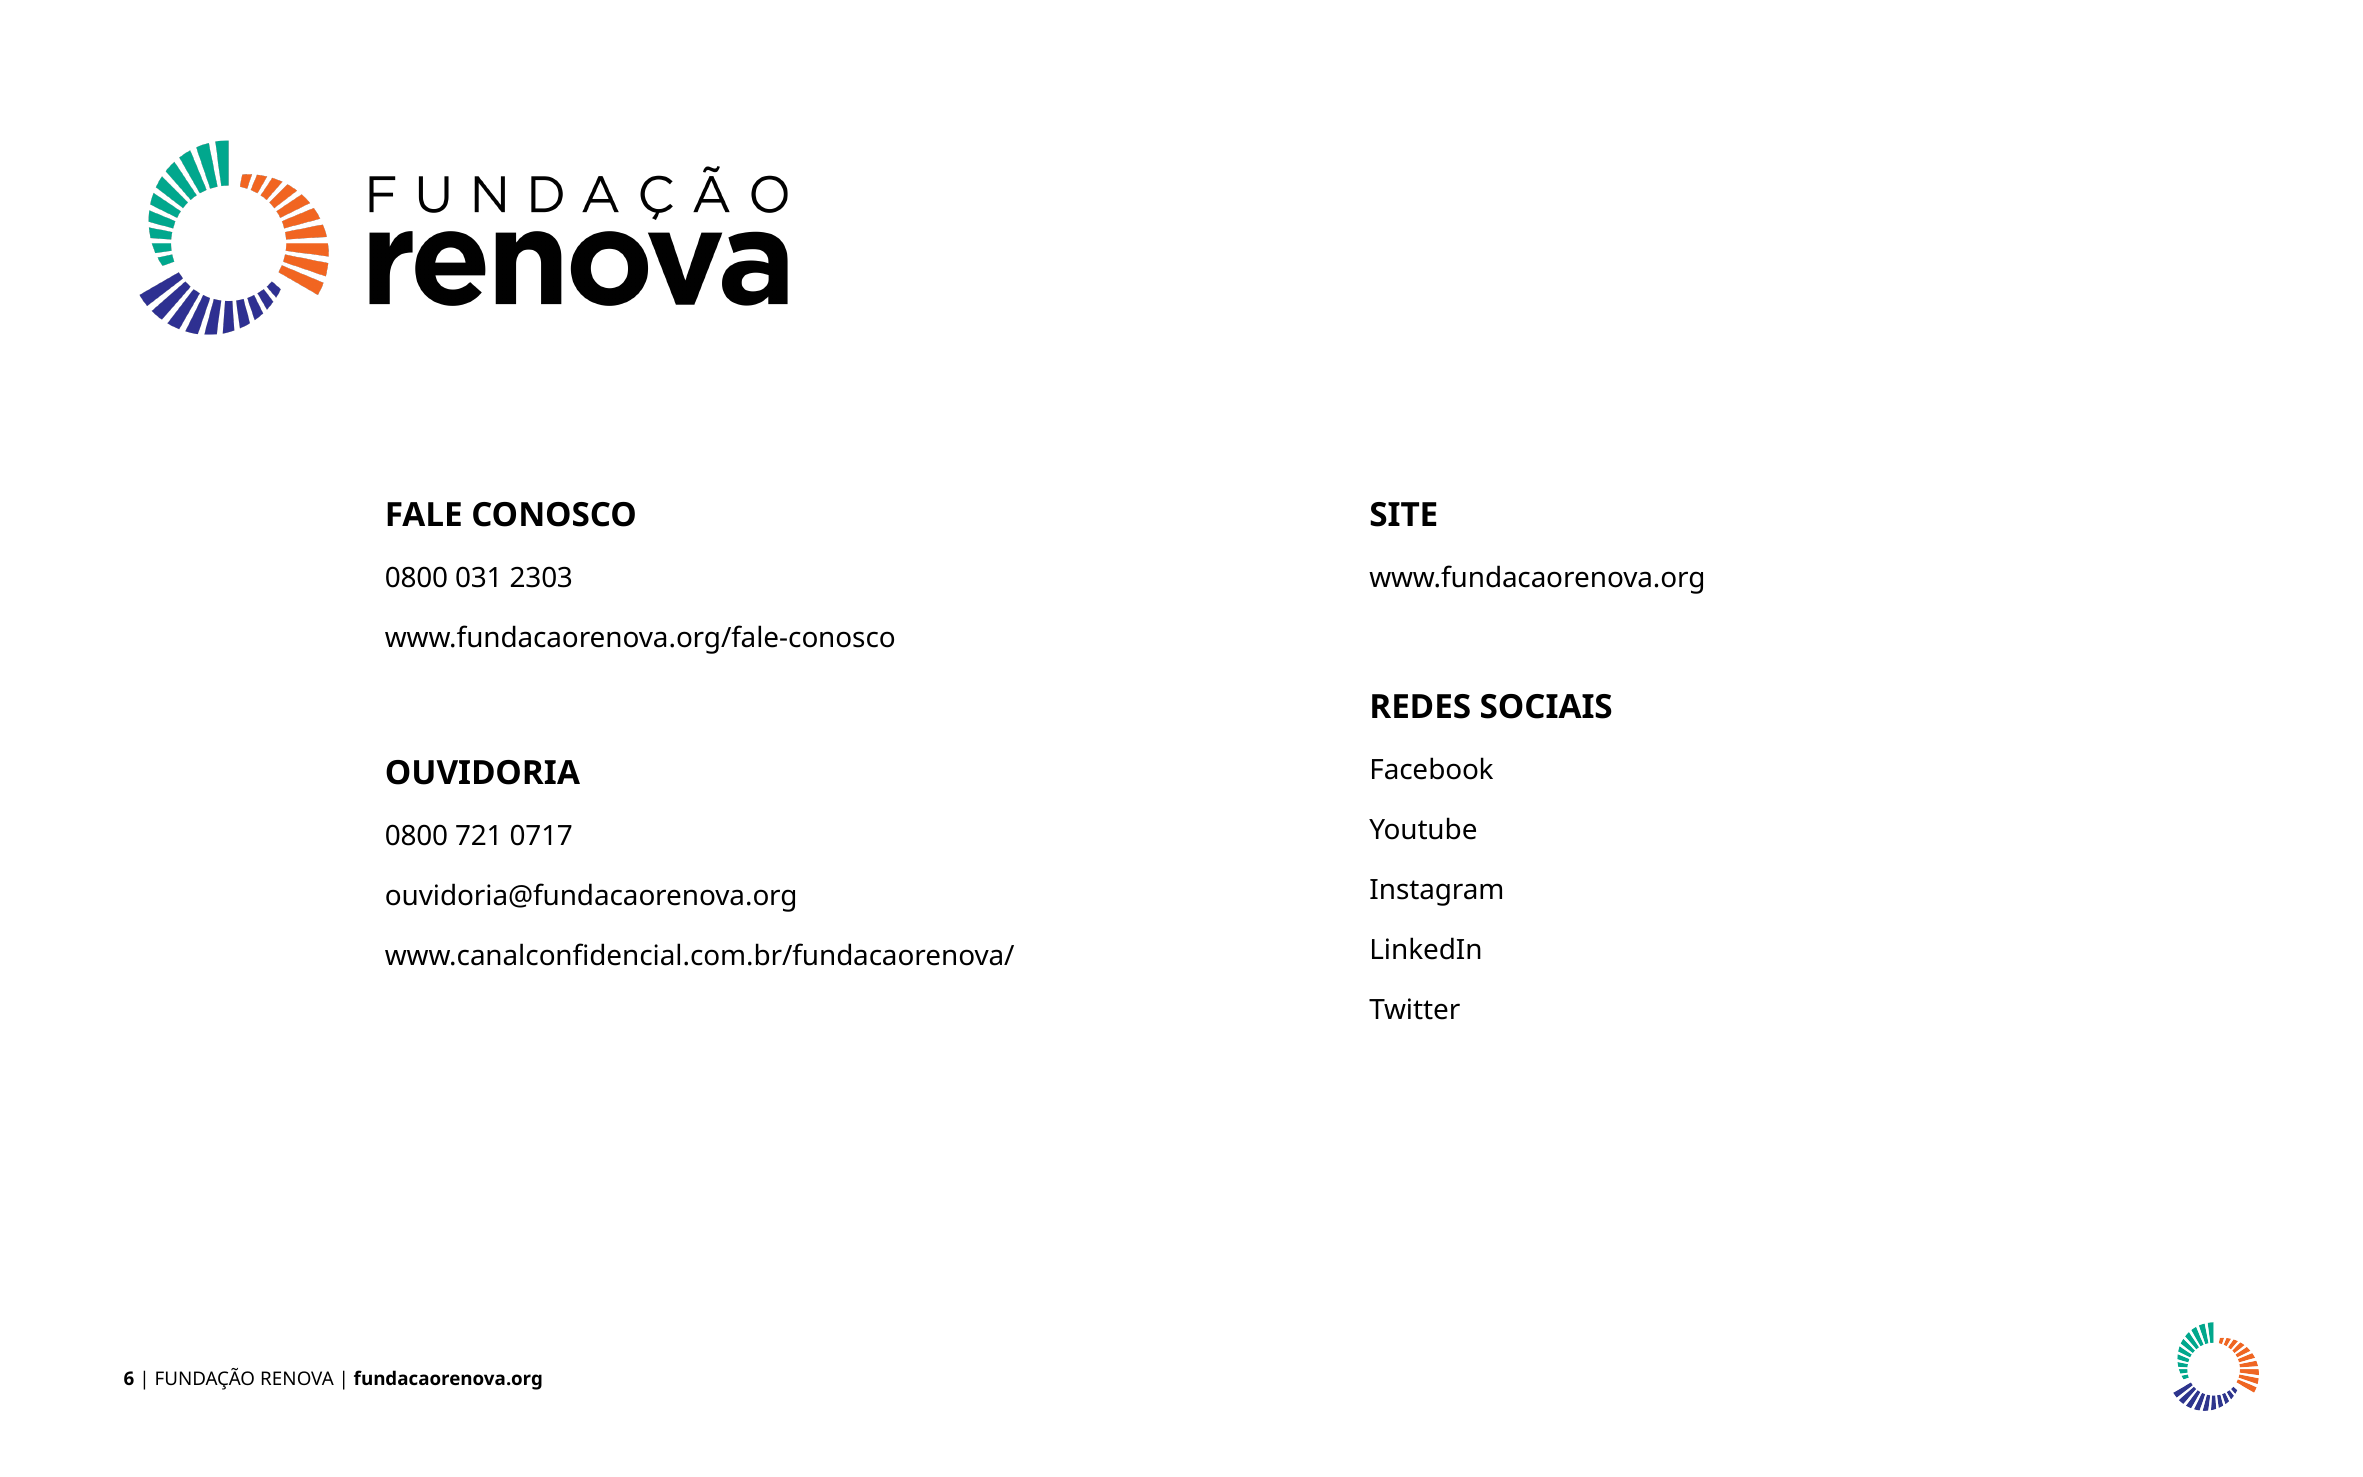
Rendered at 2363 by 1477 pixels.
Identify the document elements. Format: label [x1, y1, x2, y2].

picture [139, 140, 788, 335]
picture [2173, 1322, 2259, 1411]
